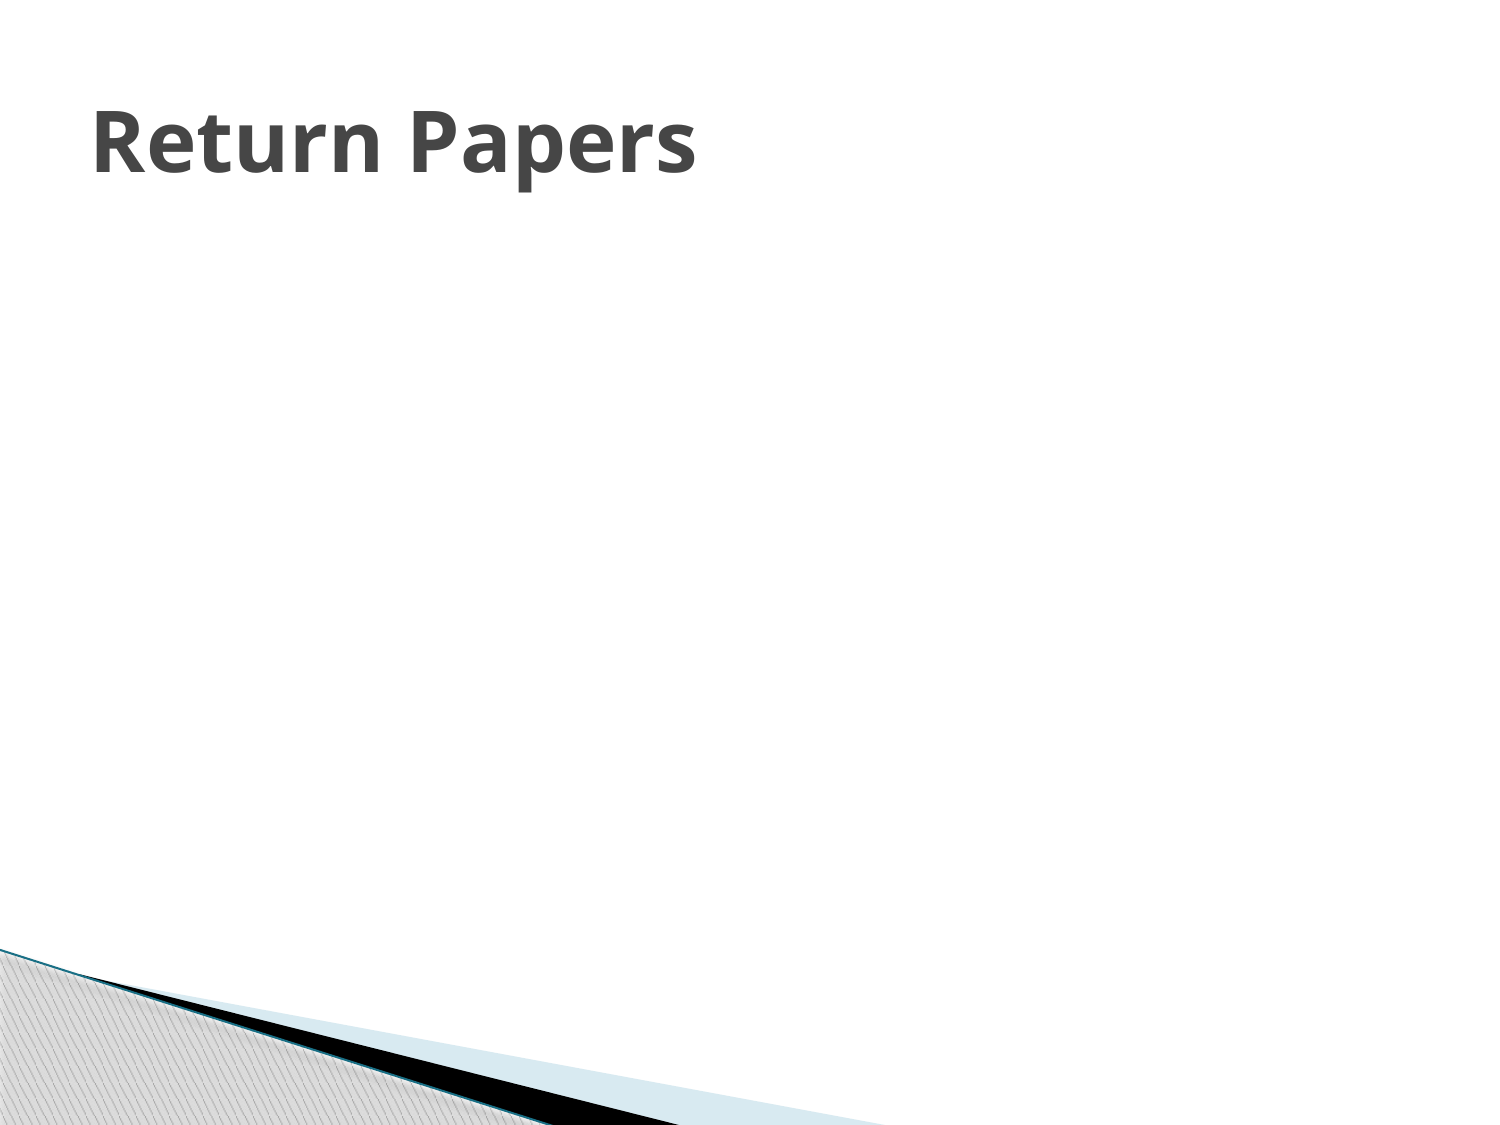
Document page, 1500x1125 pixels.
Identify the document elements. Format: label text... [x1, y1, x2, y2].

title Return Papers [75, 45, 1425, 233]
